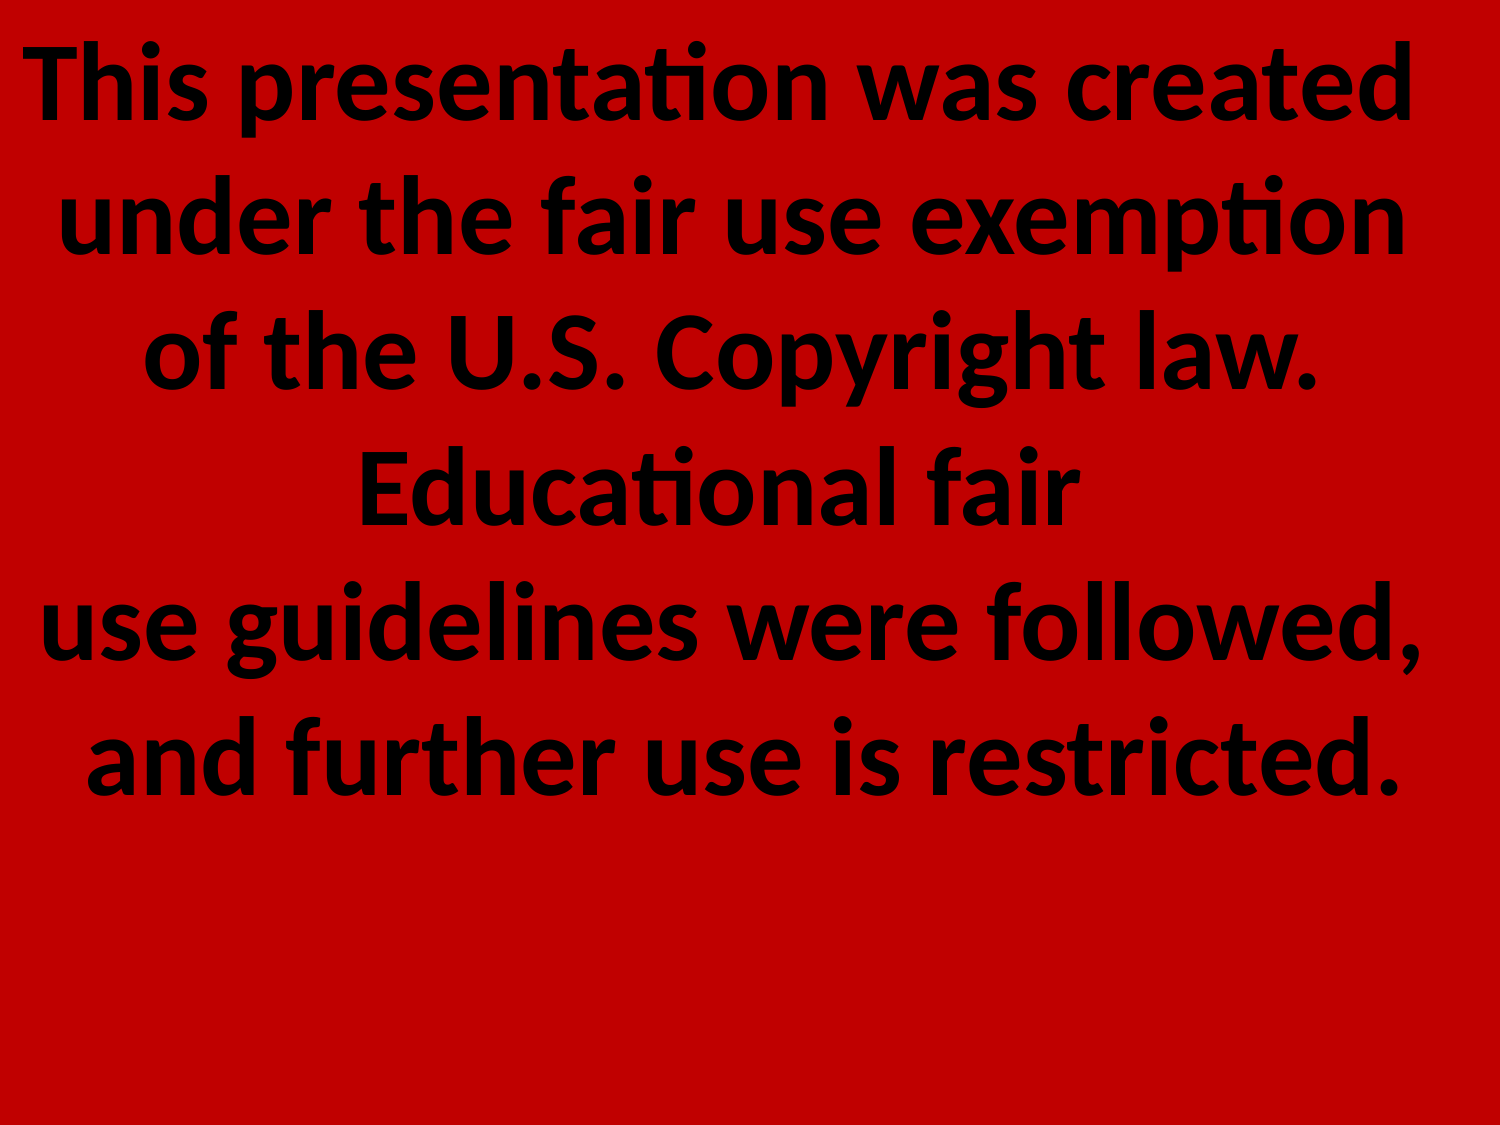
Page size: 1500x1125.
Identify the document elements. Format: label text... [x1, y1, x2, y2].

text_box This presentation was created under the fair use exemption of the U.S. Copyright law. Educational fair use guidelines were followed, and further use is restricted. [7, 0, 1459, 960]
